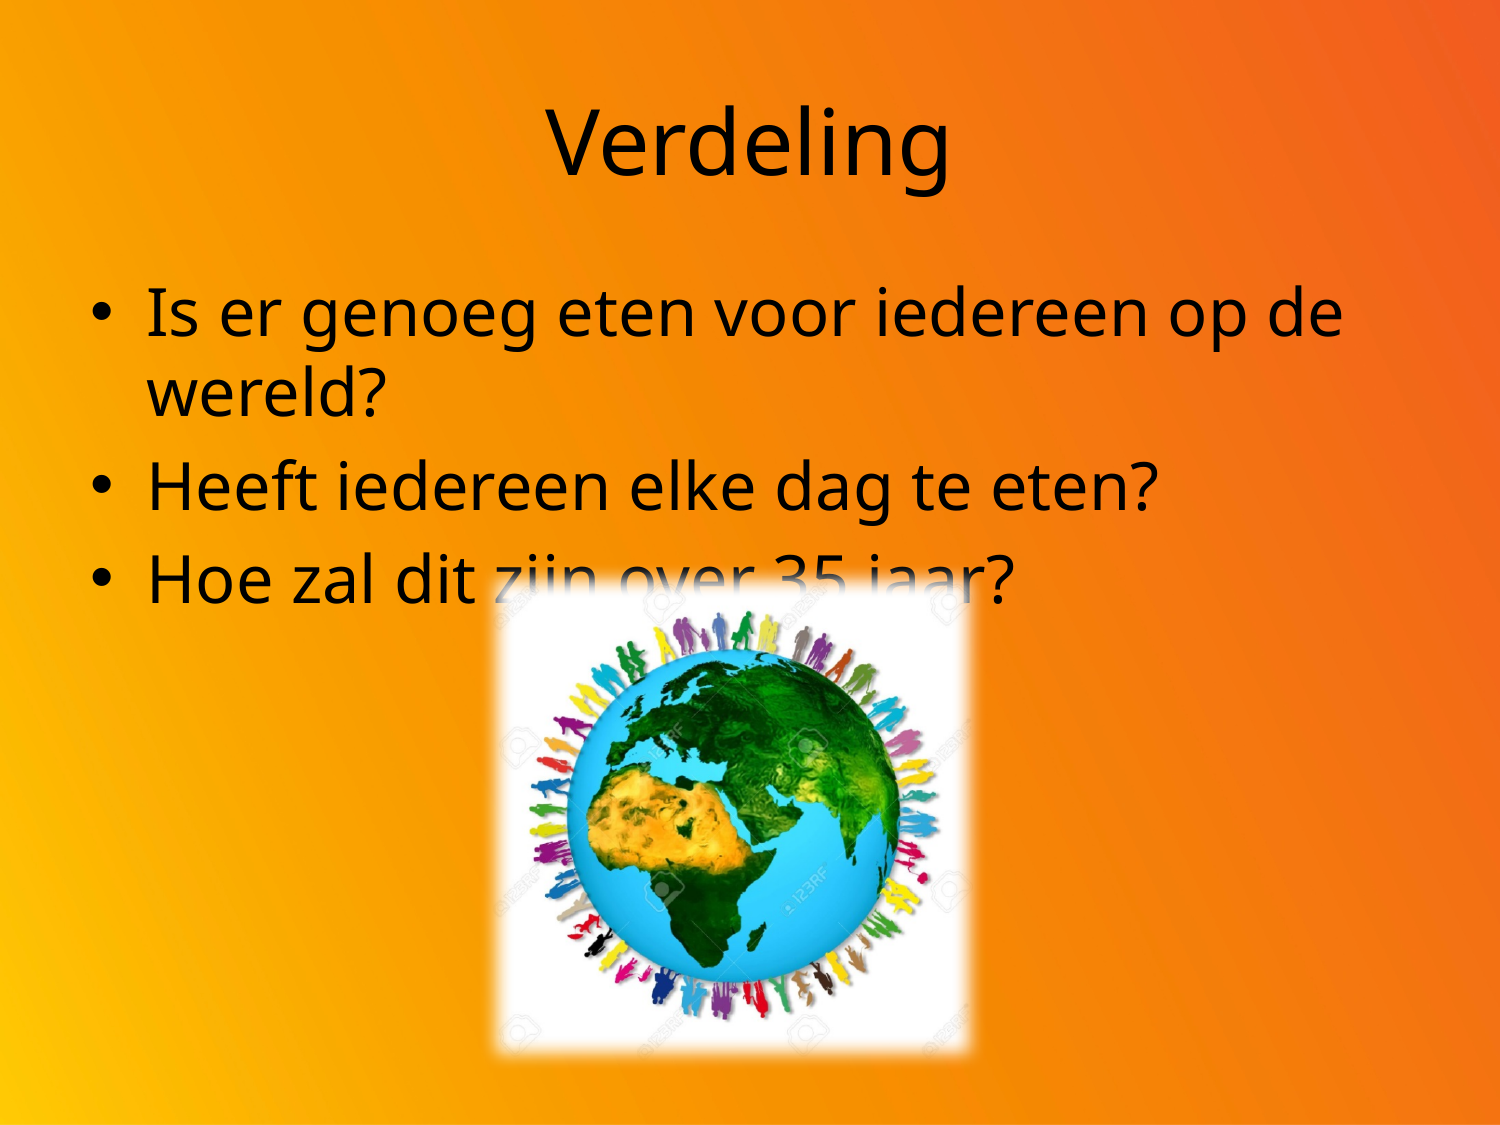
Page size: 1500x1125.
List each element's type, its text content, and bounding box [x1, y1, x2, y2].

title Verdeling [75, 45, 1425, 233]
list Is er genoeg eten voor iedereen op de wereld? Heeft iedereen elke dag te eten? Hoe zal dit zijn over 35 jaar? [75, 262, 1425, 1005]
picture [0, 0, 1500, 1125]
